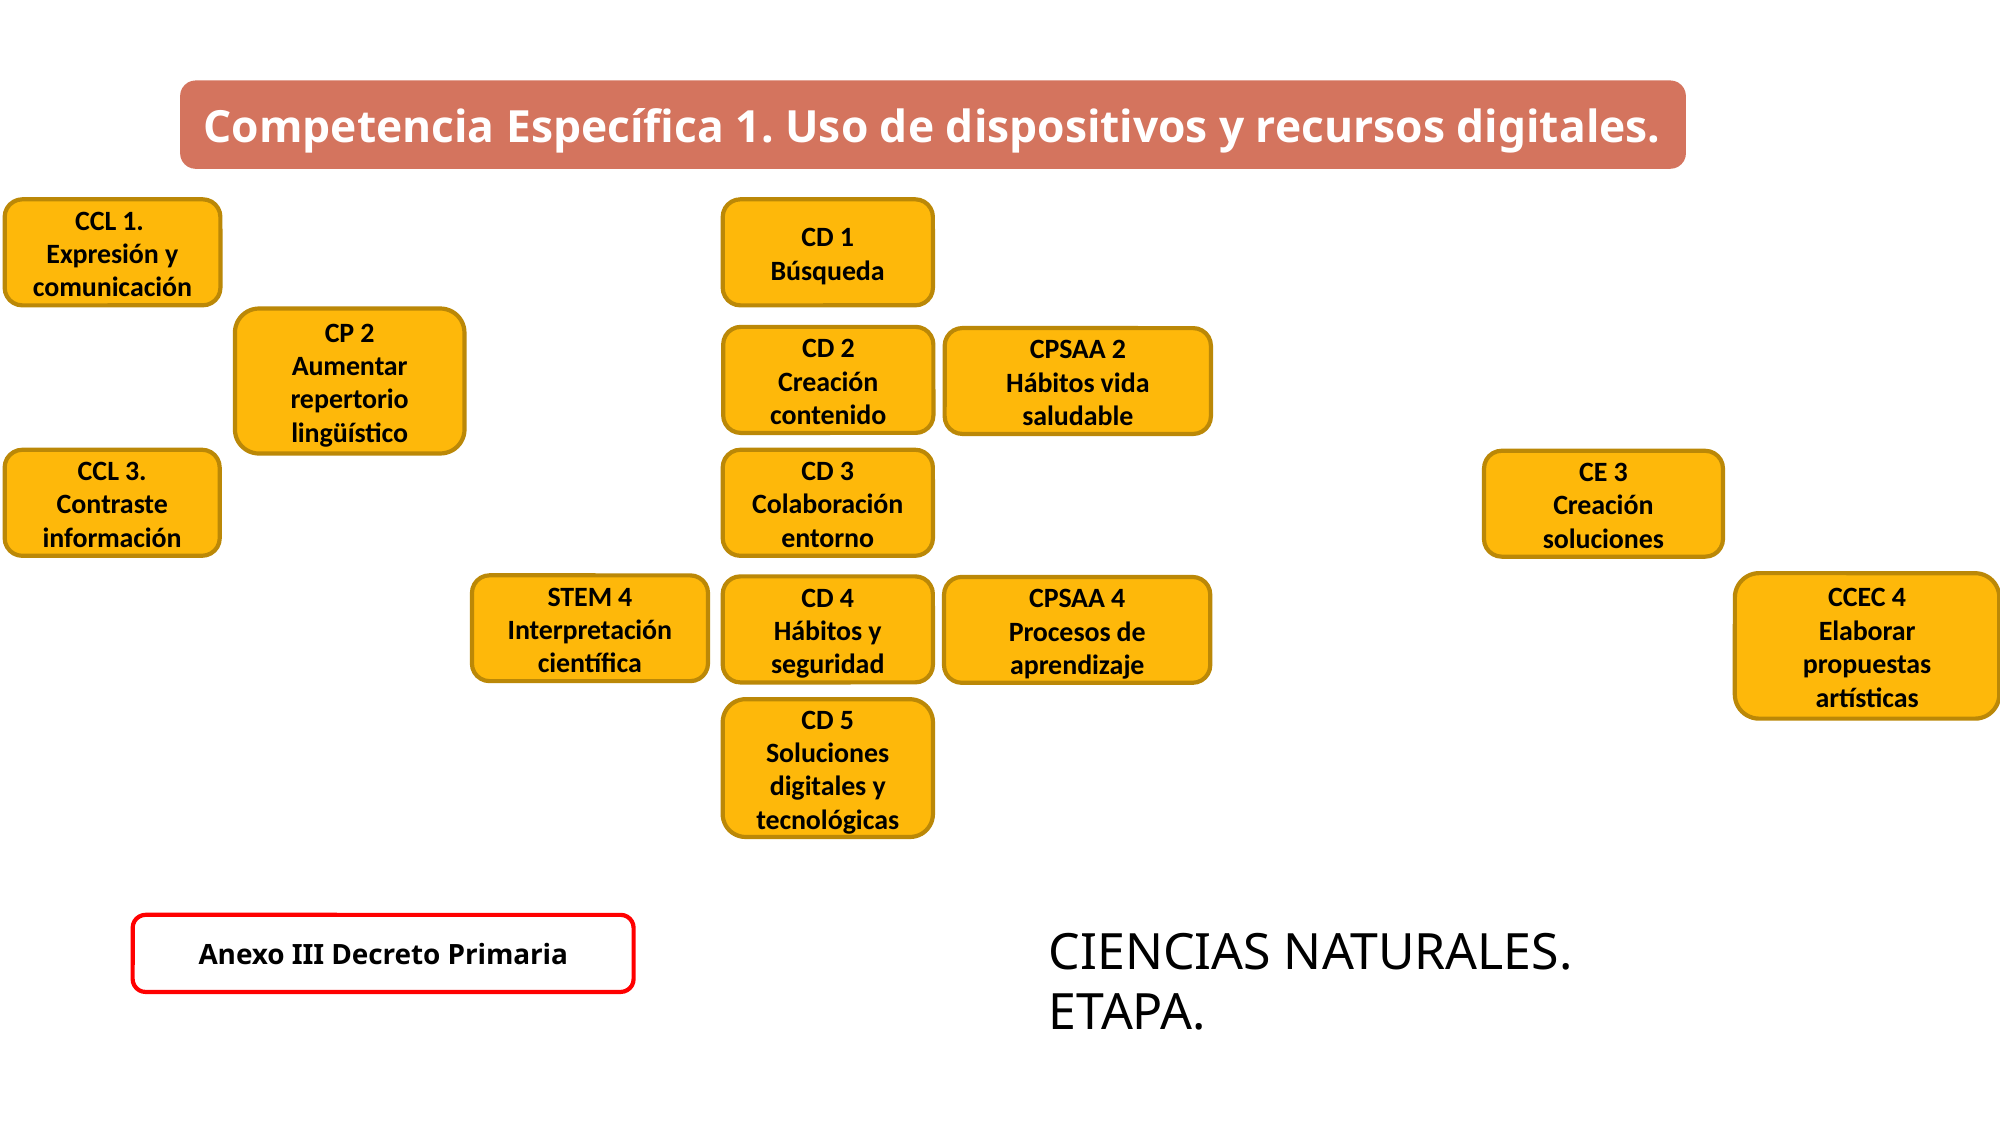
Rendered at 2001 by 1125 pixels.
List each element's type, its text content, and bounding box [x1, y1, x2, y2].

text_box CPSAA 4 Procesos de aprendizaje [943, 576, 1211, 683]
text_box CD 1 Búsqueda [722, 199, 933, 306]
text_box CE 3 Creación soluciones [1483, 450, 1723, 557]
text_box CIENCIAS NATURALES. ETAPA. [1034, 912, 1740, 1047]
text_box Anexo III Decreto Primaria [132, 914, 634, 992]
text_box CCEC 4 Elaborar propuestas artísticas [1734, 573, 2000, 719]
text_box CD 5 Soluciones digitales y tecnológicas [722, 699, 933, 837]
text_box CD 4 Hábitos y seguridad [722, 576, 933, 683]
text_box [4, 198, 221, 557]
text_box CD 2 Creación contenido [723, 326, 934, 433]
text_box CD 3 Colaboración entorno [722, 449, 933, 556]
text_box CP 2 Aumentar repertorio lingüístico [234, 308, 465, 454]
text_box CPSAA 2 Hábitos vida saludable [944, 328, 1211, 434]
text_box STEM 4 Interpretación científica [471, 575, 709, 682]
text_box Competencia Específica 1. Uso de dispositivos y recursos digitales. [181, 81, 1685, 168]
